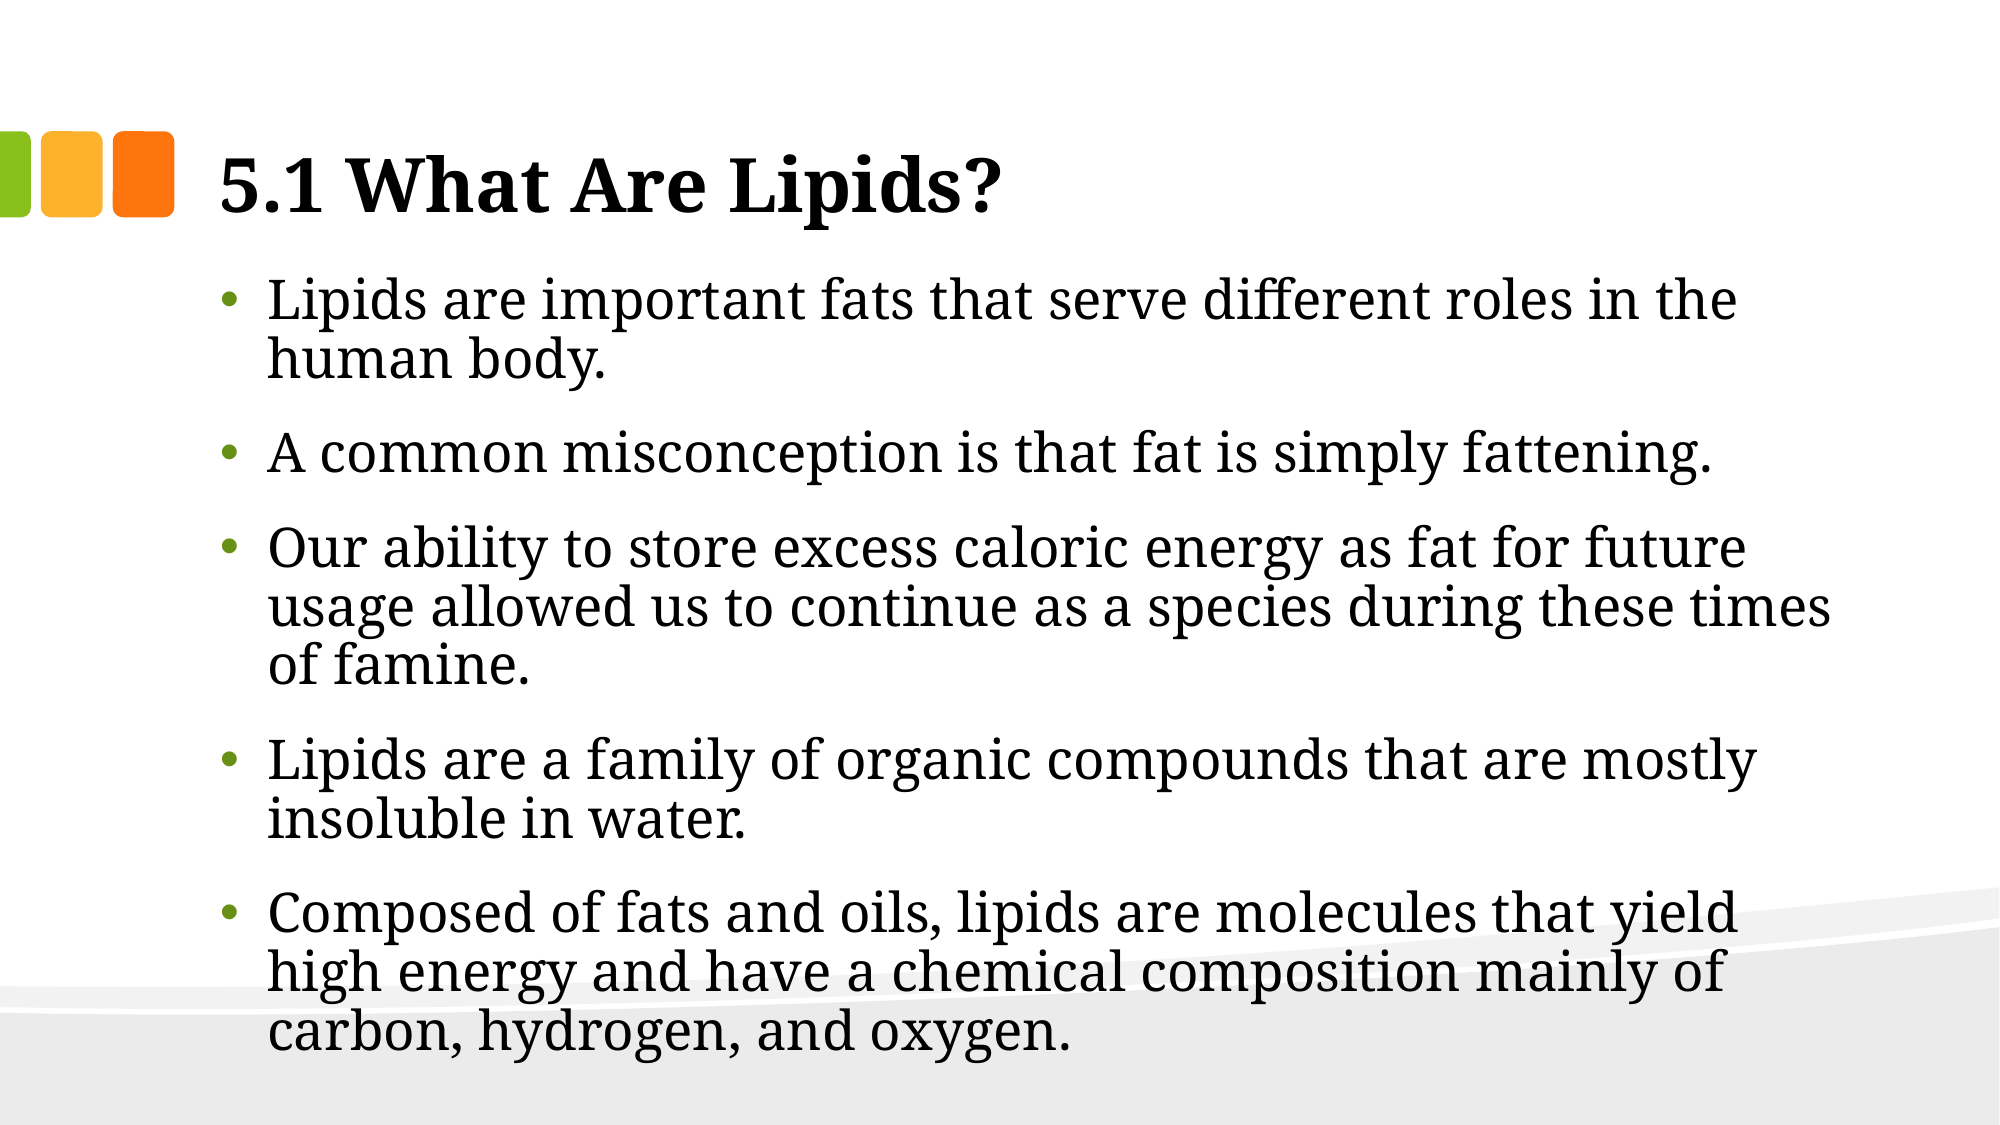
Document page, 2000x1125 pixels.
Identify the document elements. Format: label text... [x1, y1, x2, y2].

list Lipids are important fats that serve different roles in the human body. A common misconception is that fat is simply fattening. Our ability to store excess caloric energy as fat for future usage allowed us to continue as a species during these times of famine. Lipids are a family of organic compounds that are mostly insoluble in water. Composed of fats and oils, lipids are molecules that yield high energy and have a chemical composition mainly of carbon, hydrogen, and oxygen. [199, 262, 1875, 1075]
title 5.1 What Are Lipids? [199, 24, 1800, 238]
